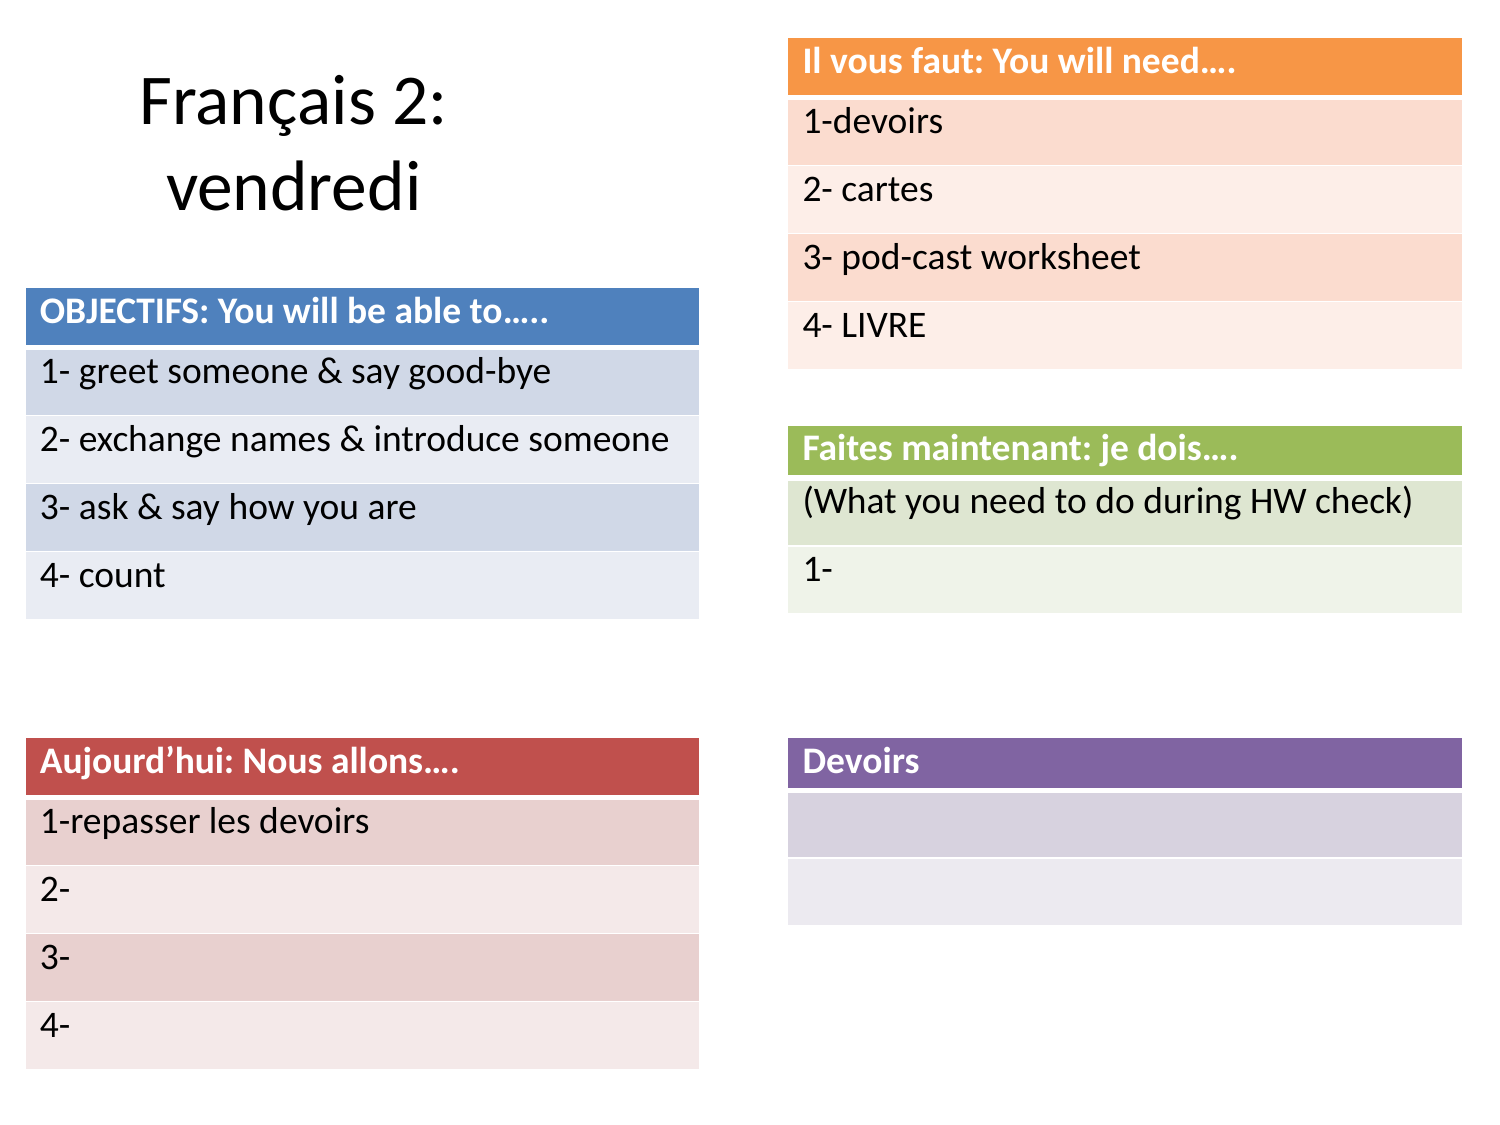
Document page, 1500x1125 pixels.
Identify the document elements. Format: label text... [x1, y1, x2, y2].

table_cell 3- pod-cast worksheet [788, 234, 1462, 301]
table_header Aujourd’hui: Nous allons…. [26, 738, 699, 795]
table_cell 2- [26, 866, 699, 933]
table_cell [788, 793, 1462, 857]
table_cell 4- count [26, 552, 699, 619]
table_cell 3- [26, 934, 699, 1001]
table_cell 3- ask & say how you are [26, 484, 699, 551]
table_cell 2- cartes [788, 166, 1462, 233]
table_header Il vous faut: You will need…. [788, 38, 1462, 95]
table_cell 1-repasser les devoirs [26, 800, 699, 865]
table_cell 1- greet someone & say good-bye [26, 350, 699, 415]
table_header Devoirs [788, 738, 1462, 788]
table_cell 1- [788, 547, 1462, 613]
table_cell 4- [26, 1002, 699, 1069]
table_cell 4- LIVRE [788, 302, 1462, 369]
table_header OBJECTIFS: You will be able to….. [26, 288, 699, 345]
table_cell [788, 859, 1462, 925]
table_cell 1-devoirs [788, 100, 1462, 165]
table_header Faites maintenant: je dois…. [788, 426, 1462, 475]
title Français 2: vendredi [75, 45, 513, 233]
table_cell 2- exchange names & introduce someone [26, 416, 699, 483]
table_cell (What you need to do during HW check) [788, 481, 1462, 545]
